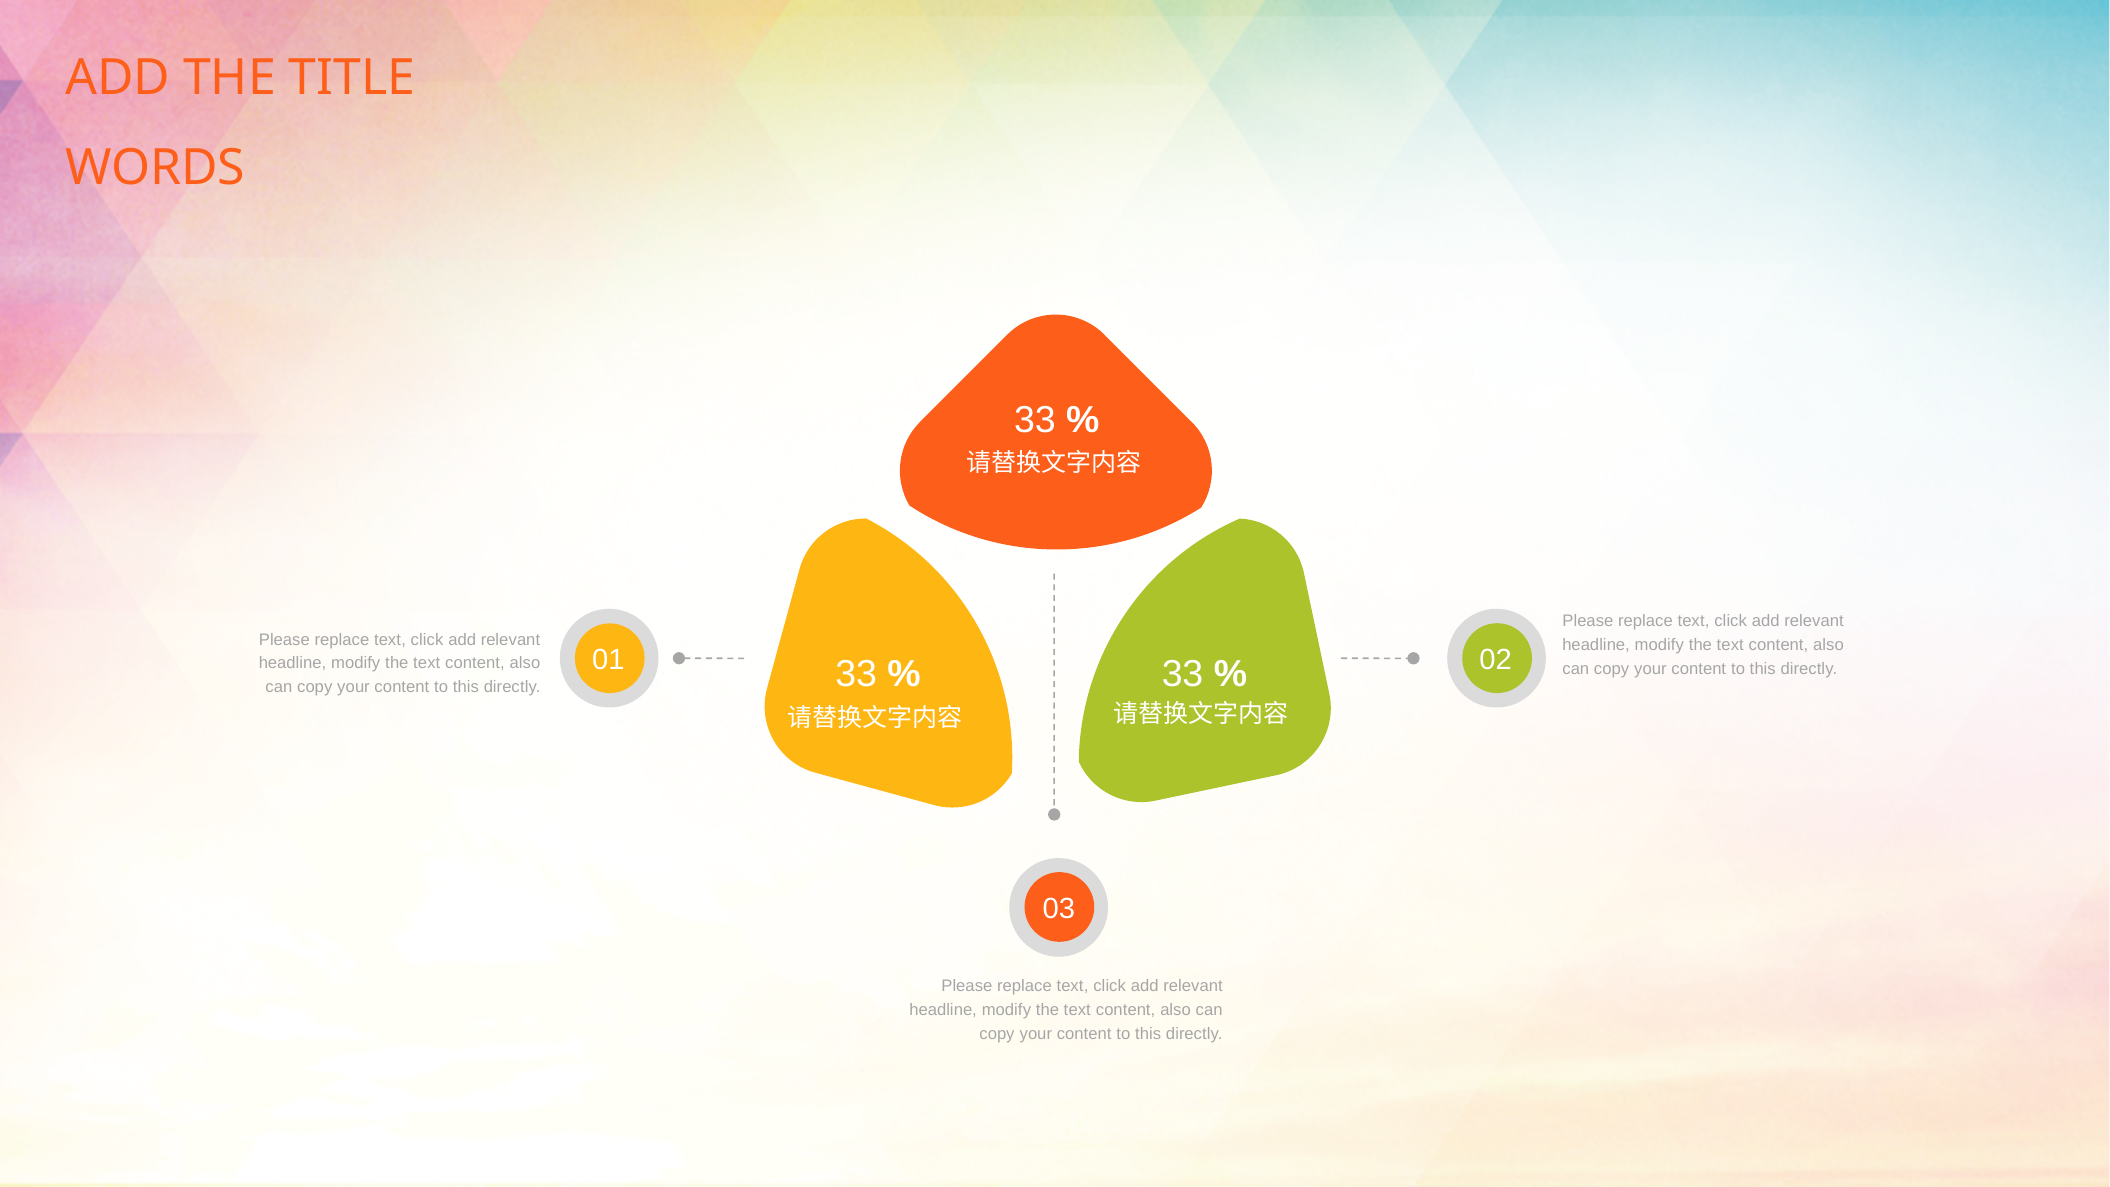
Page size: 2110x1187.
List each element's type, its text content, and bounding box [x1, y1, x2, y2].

text_box [1407, 652, 1420, 665]
text_box Please replace text, click add relevant headline, modify the text content, also can copy your content to this directly. [874, 970, 1224, 1043]
text_box [1078, 518, 1331, 803]
text_box 33 % [1130, 621, 1279, 694]
text_box [1447, 608, 1546, 708]
text_box [764, 518, 1013, 808]
text_box 33 % [803, 621, 953, 694]
text_box 01 [585, 634, 633, 683]
text_box [559, 608, 659, 708]
text_box [1047, 807, 1061, 821]
text_box [672, 652, 691, 665]
text_box ADD THE TITLE WORDS [50, 7, 583, 202]
text_box 02 [1473, 634, 1520, 683]
text_box Please replace text, click add relevant headline, modify the text content, also can copy your content to this directly. [233, 624, 541, 697]
text_box 33 % [982, 368, 1131, 441]
text_box 03 [1036, 884, 1083, 931]
text_box [574, 623, 645, 694]
text_box 请替换文字内容 [784, 697, 970, 735]
text_box [1009, 858, 1109, 957]
text_box 请替换文字内容 [1110, 693, 1296, 731]
picture [0, 0, 2110, 1187]
text_box Please replace text, click add relevant headline, modify the text content, also can copy your content to this directly. [1562, 605, 1870, 678]
text_box [899, 314, 1212, 550]
text_box [1024, 872, 1095, 942]
text_box 请替换文字内容 [963, 442, 1149, 480]
text_box [1462, 623, 1532, 694]
